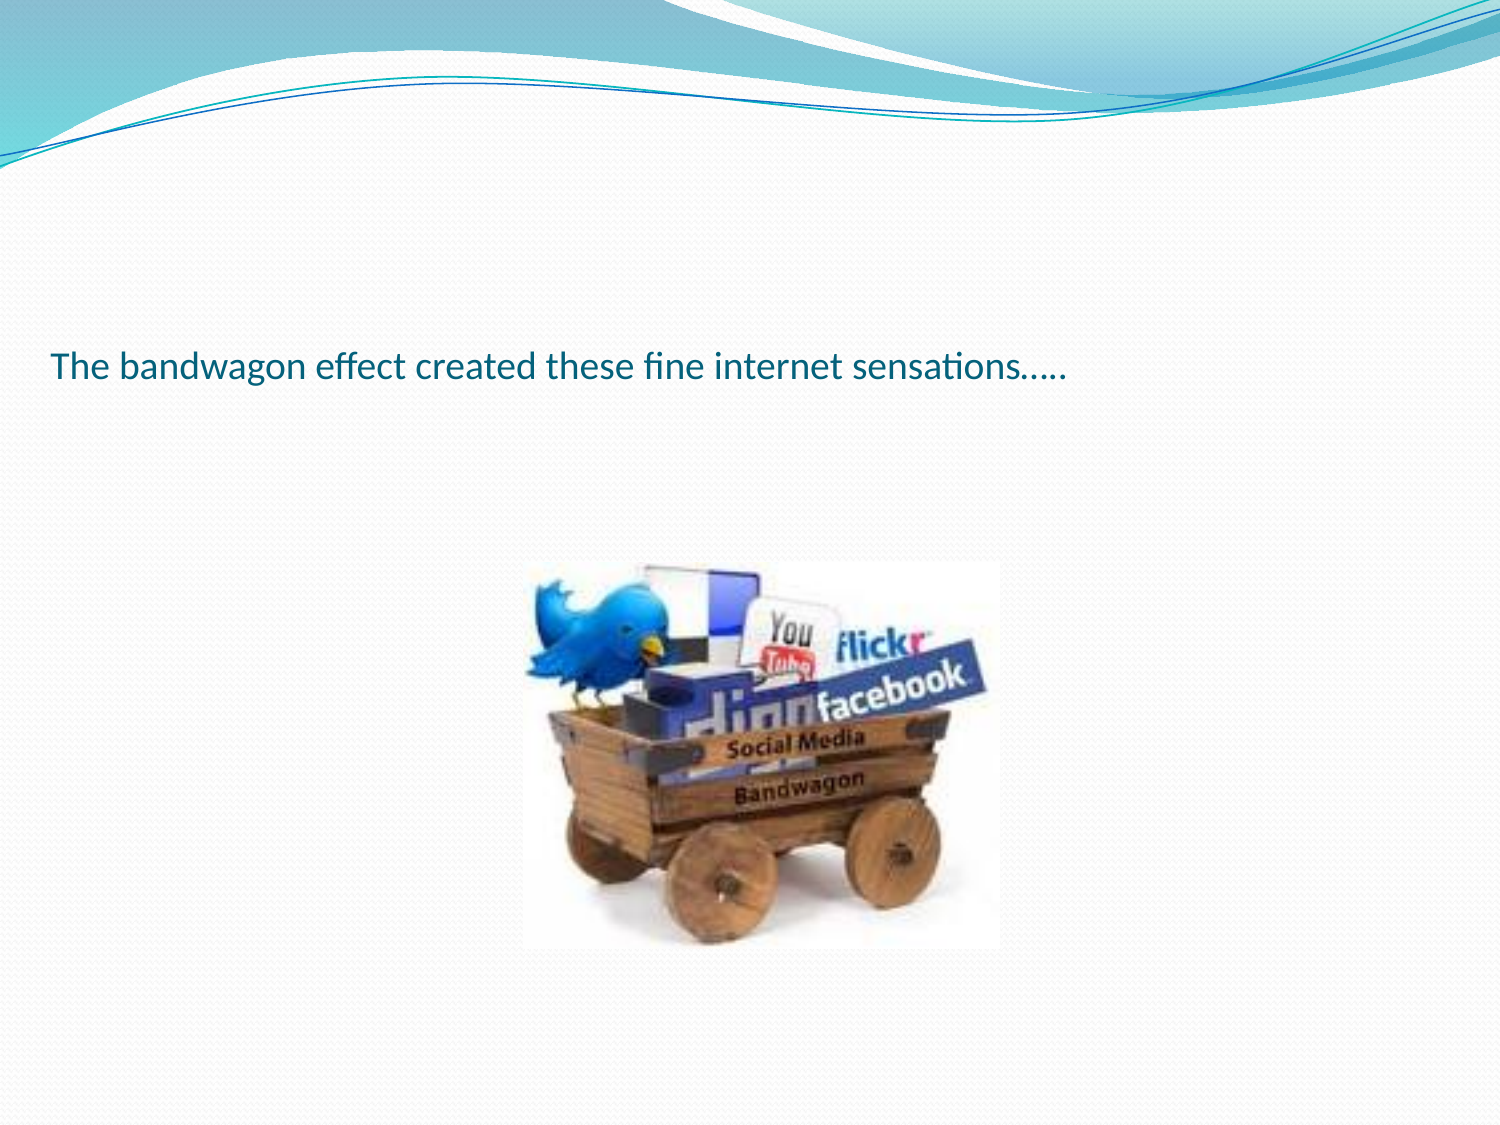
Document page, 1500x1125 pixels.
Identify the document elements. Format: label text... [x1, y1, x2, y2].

title The bandwagon effect created these fine internet sensations….. [50, 187, 1500, 388]
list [523, 562, 1001, 949]
